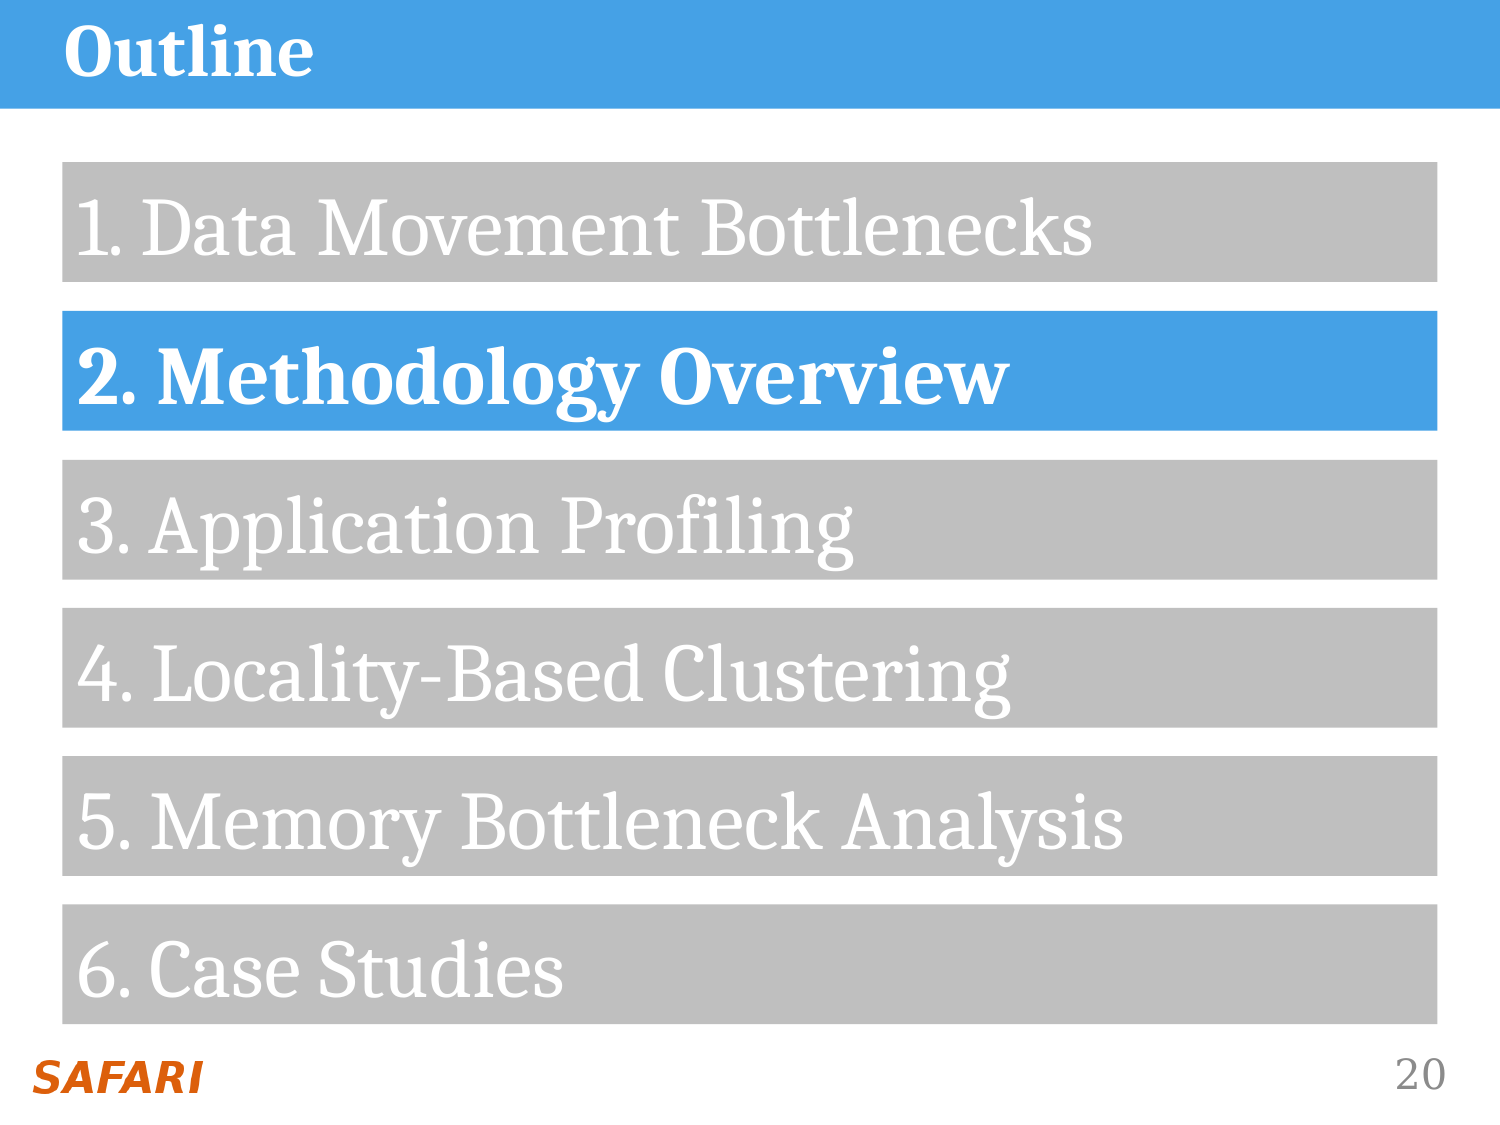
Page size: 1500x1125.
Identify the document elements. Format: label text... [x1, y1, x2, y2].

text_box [62, 162, 1438, 1025]
title Outline [50, 4, 1400, 150]
picture [31, 1051, 209, 1104]
text_box 20 [1299, 1042, 1463, 1103]
